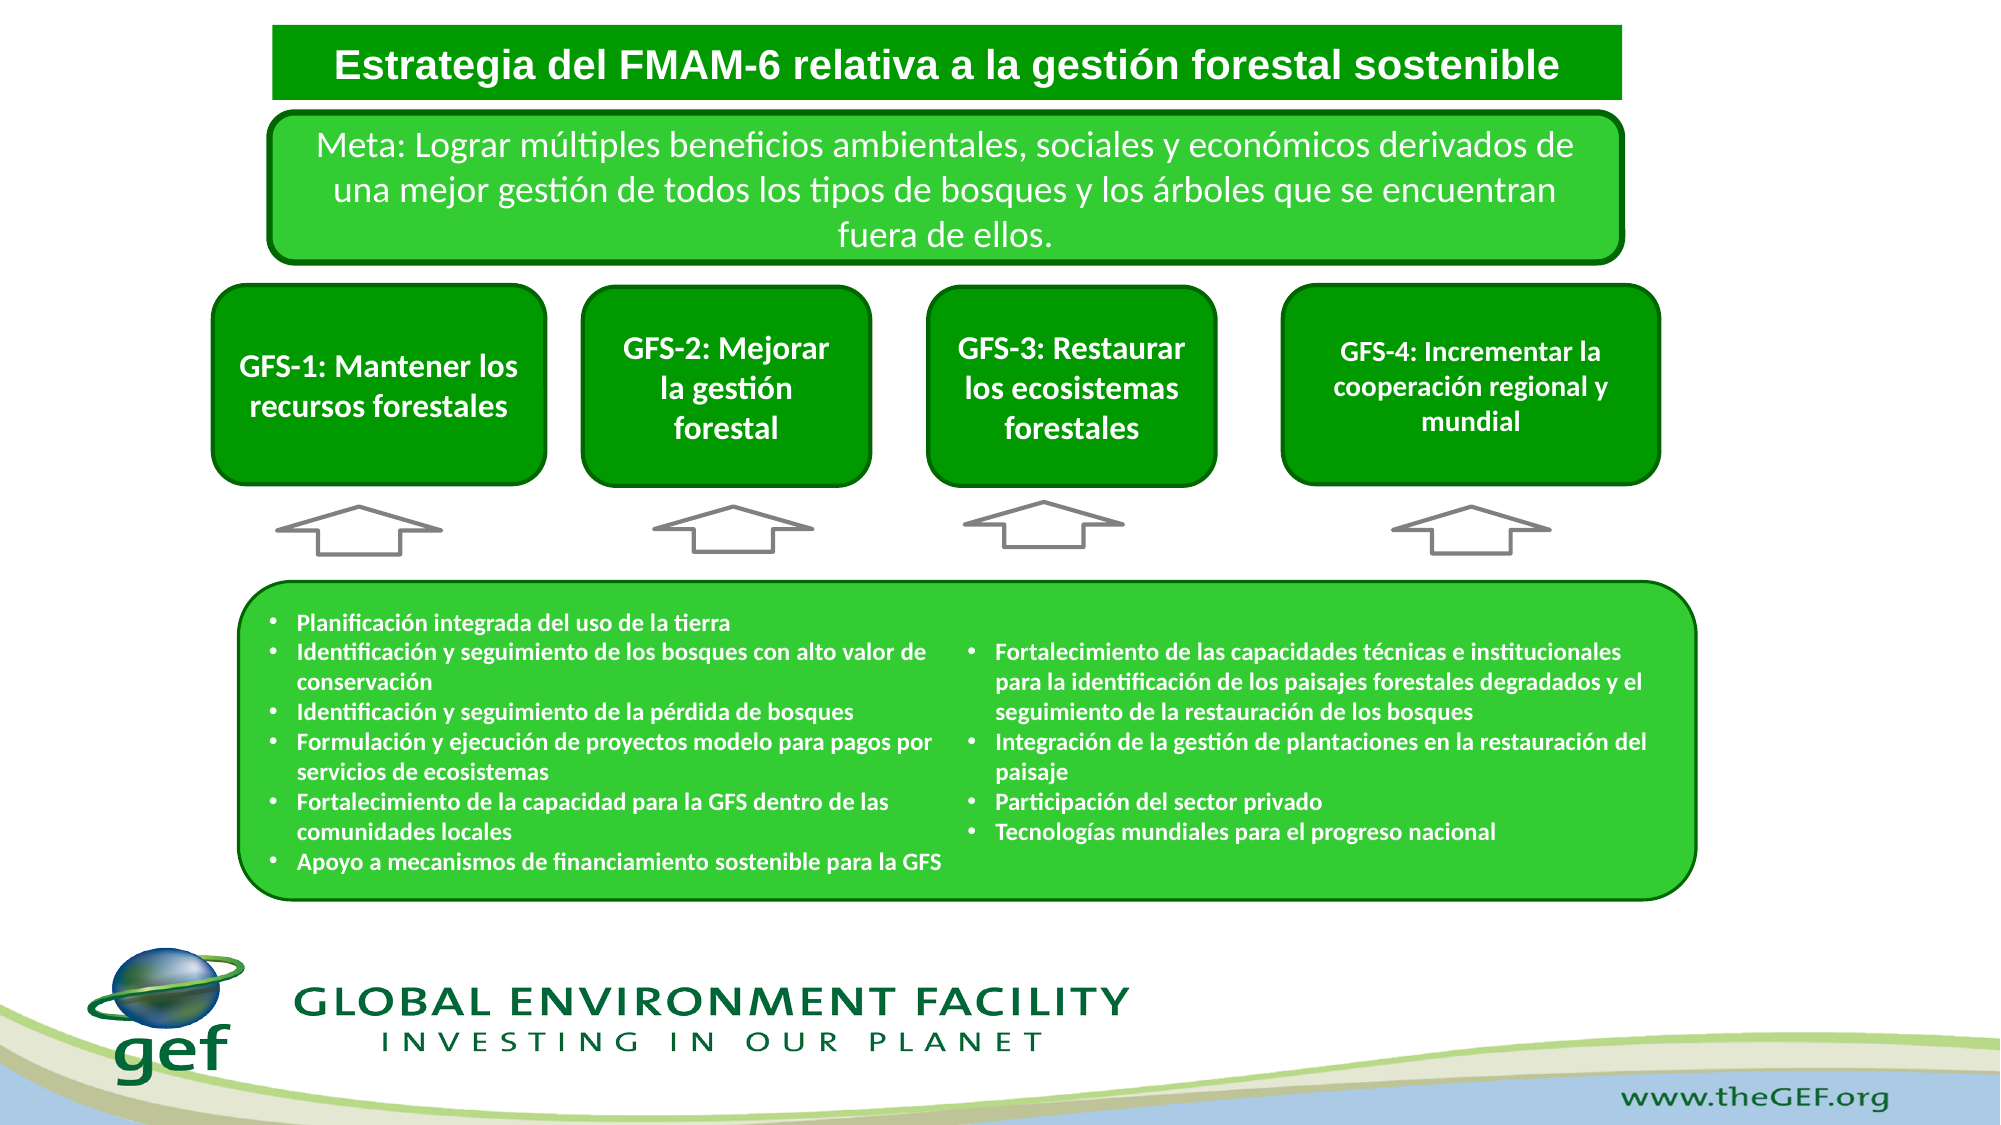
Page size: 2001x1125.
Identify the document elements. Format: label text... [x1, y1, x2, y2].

title Estrategia del FMAM-6 relativa a la gestión forestal sostenible [272, 24, 1623, 101]
text_box GFS-4: Incrementar la cooperación regional y mundial [1280, 282, 1662, 487]
text_box GFS-3: Restaurar los ecosistemas forestales [926, 284, 1218, 488]
text_box [652, 504, 815, 554]
text_box GFS-2: Mejorar la gestión forestal [580, 284, 873, 488]
text_box [274, 504, 444, 557]
text_box [962, 499, 1126, 550]
picture [0, 920, 2000, 1125]
text_box GFS-1: Mantener los recursos forestales [210, 282, 548, 487]
text_box Planificación integrada del uso de la tierra Identificación y seguimiento de los bosques con alto valor de conservación Identificación y seguimiento de la pérdida de bosques Formulación y ejecución de proyectos modelo para pagos por servicios de ecosistemas Fortalecimiento de la capacidad para la GFS dentro de las comunidades locales Apoyo a mecanismos de financiamiento sostenible para la GFS Fortalecimiento de las capacidades técnicas e institucionales para la identificación de los paisajes forestales degradados y el seguimiento de la restauración de los bosques Integración de la gestión de plantaciones en la restauración del paisaje Participación del sector privado Tecnologías mundiales para el progreso nacional [236, 579, 1699, 903]
text_box Meta: Lograr múltiples beneficios ambientales, sociales y económicos derivados de una mejor gestión de todos los tipos de bosques y los árboles que se encuentran fuera de ellos. [267, 110, 1625, 265]
text_box [1390, 504, 1553, 556]
